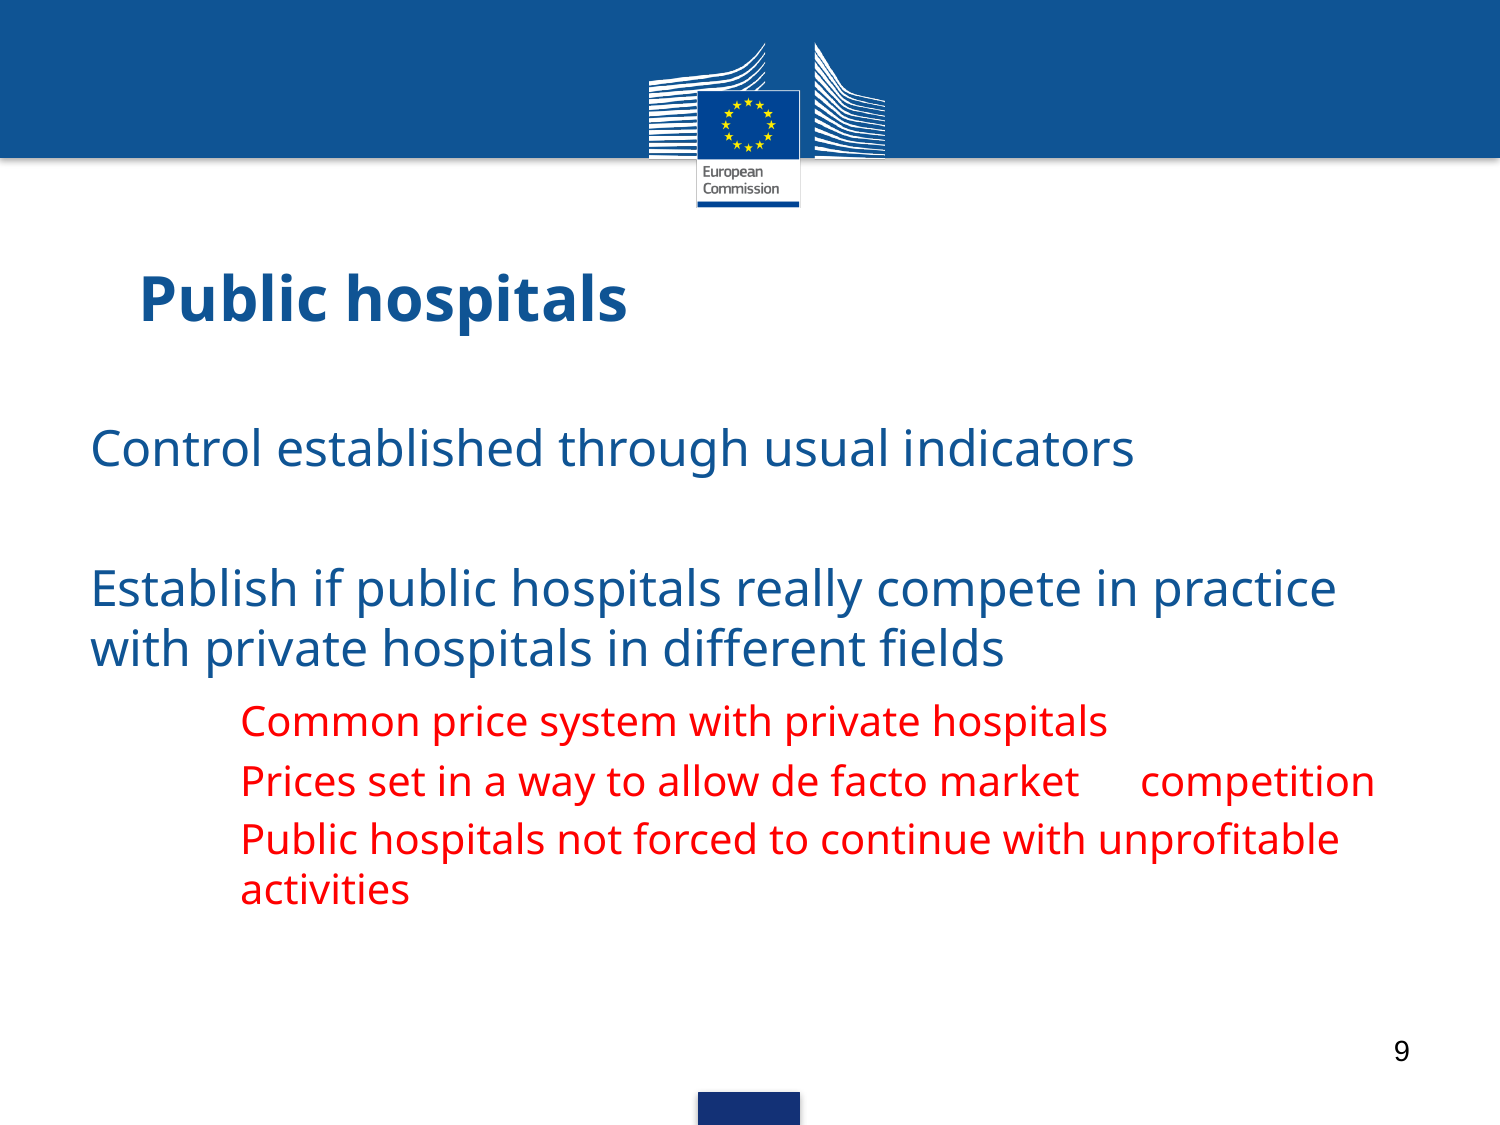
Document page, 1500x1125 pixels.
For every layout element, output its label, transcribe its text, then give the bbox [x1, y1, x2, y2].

title Public hospitals [64, 219, 1415, 374]
list Control established through usual indicators Establish if public hospitals really compete in practice with private hospitals in different fields Common price system with private hospitals Prices set in a way to allow de facto market competition Public hospitals not forced to continue with unprofitable activities [75, 408, 1425, 988]
picture [649, 42, 885, 208]
slide_number 9 [1074, 1024, 1425, 1103]
